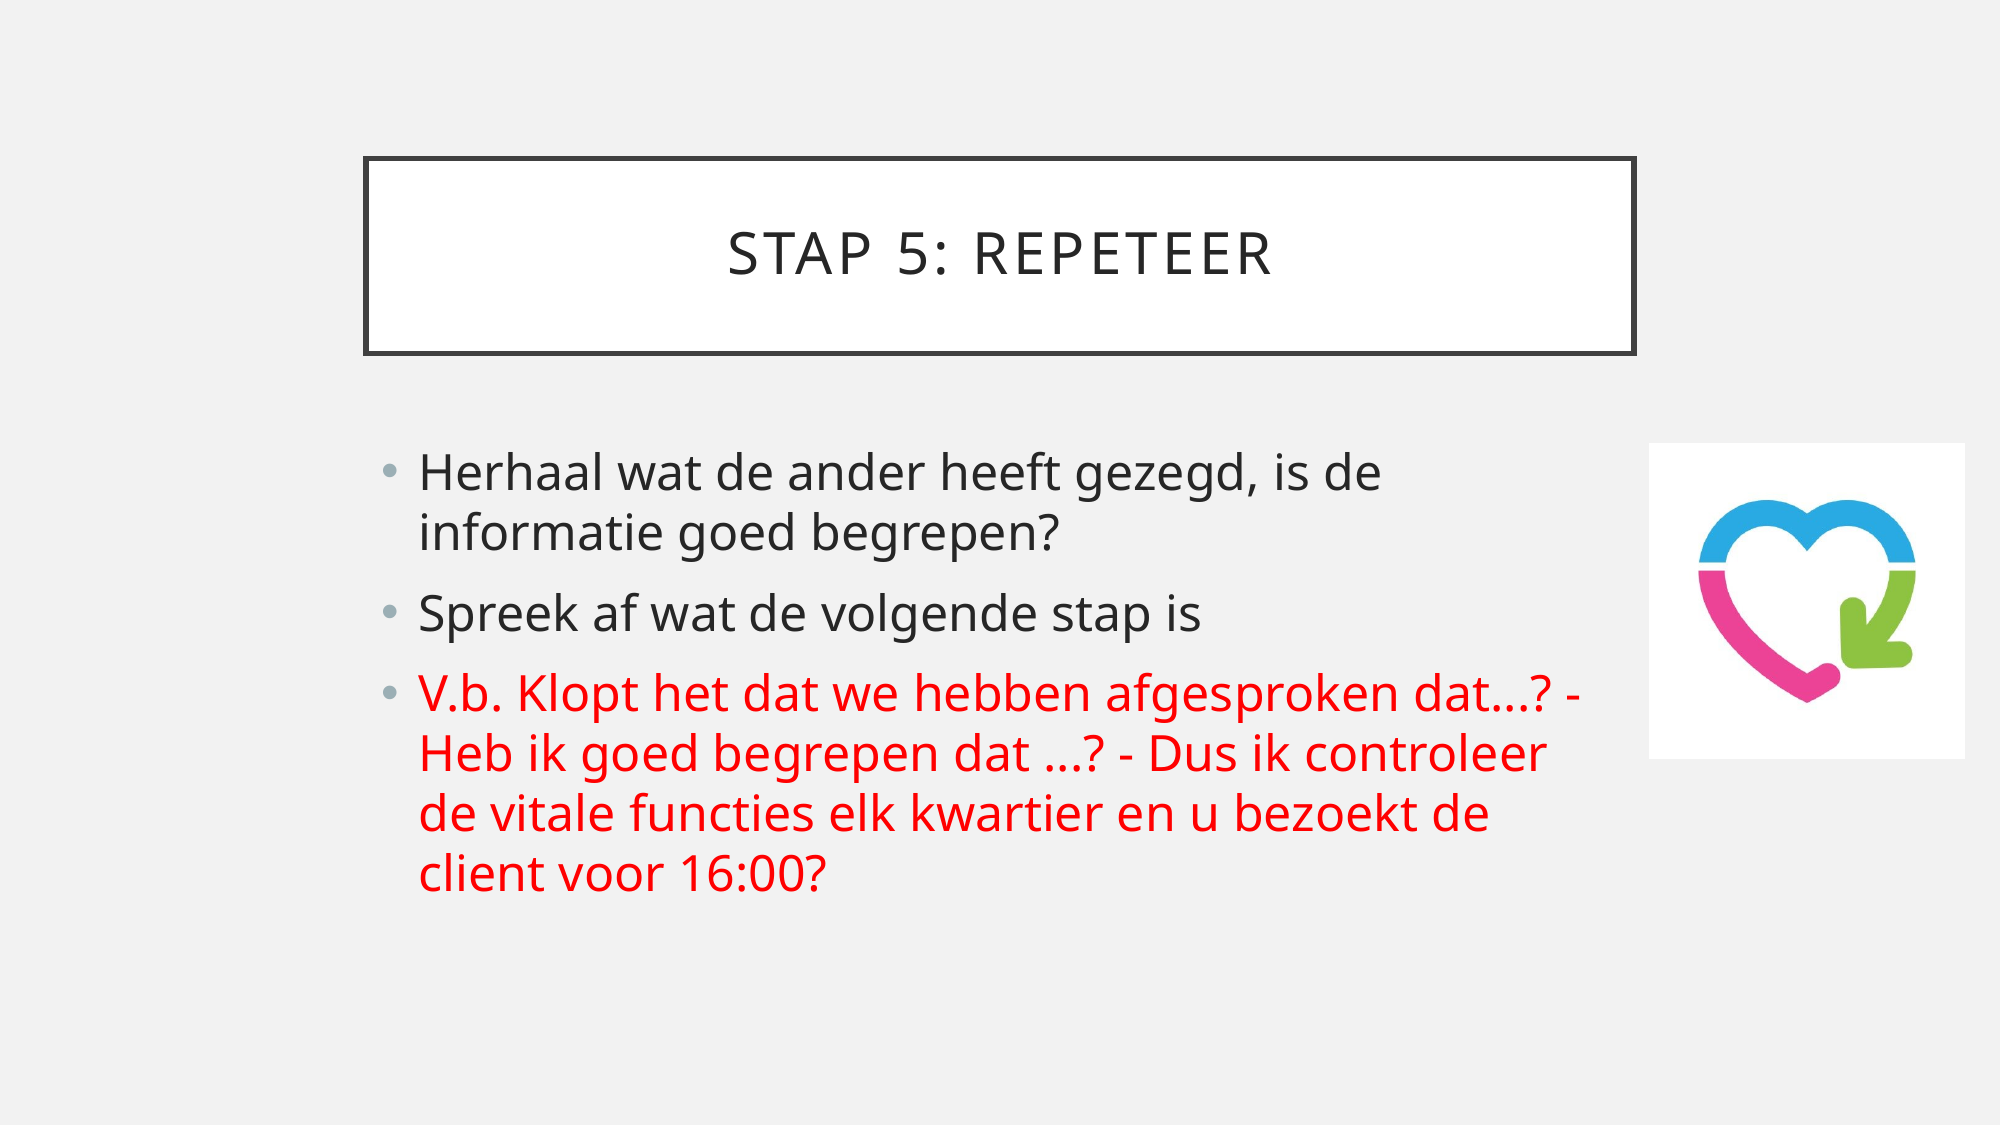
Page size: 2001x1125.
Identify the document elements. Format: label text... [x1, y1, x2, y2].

picture [1649, 443, 1965, 760]
title Stap 5: Repeteer [363, 156, 1637, 356]
list Herhaal wat de ander heeft gezegd​, is de informatie goed begrepen? Spreek af wat de volgende stap is V.b. Klopt het dat we hebben afgesproken dat...? - Heb ik goed begrepen dat ...? - Dus ik controleer de vitale functies elk kwartier en u bezoekt de client voor 16:00? [366, 432, 1634, 942]
